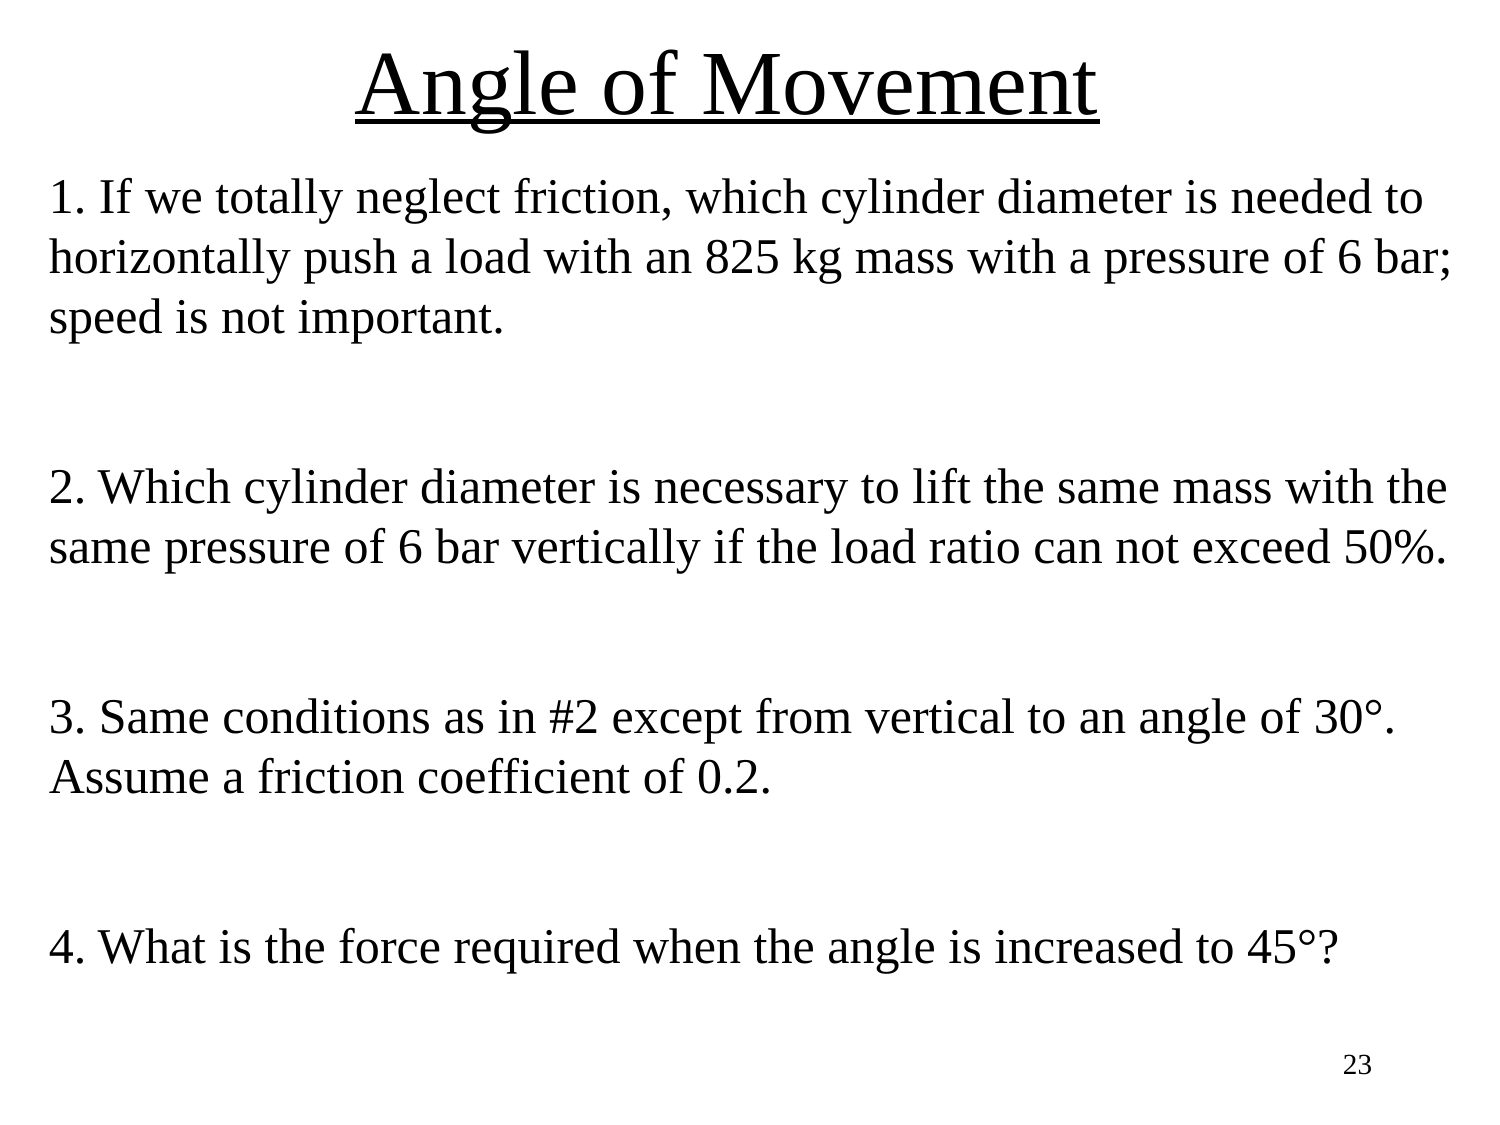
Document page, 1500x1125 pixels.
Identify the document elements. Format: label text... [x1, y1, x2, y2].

title Angle of Movement [185, 33, 1270, 123]
text_box 1. If we totally neglect friction, which cylinder diameter is needed to horizontally push a load with an 825 kg mass with a pressure of 6 bar; speed is not important. 2. Which cylinder diameter is necessary to lift the same mass with the same pressure of 6 bar vertically if the load ratio can not exceed 50%. 3. Same conditions as in #2 except from vertical to an angle of 30°. Assume a friction coefficient of 0.2. 4. What is the force required when the angle is increased to 45°? [34, 156, 1500, 1125]
